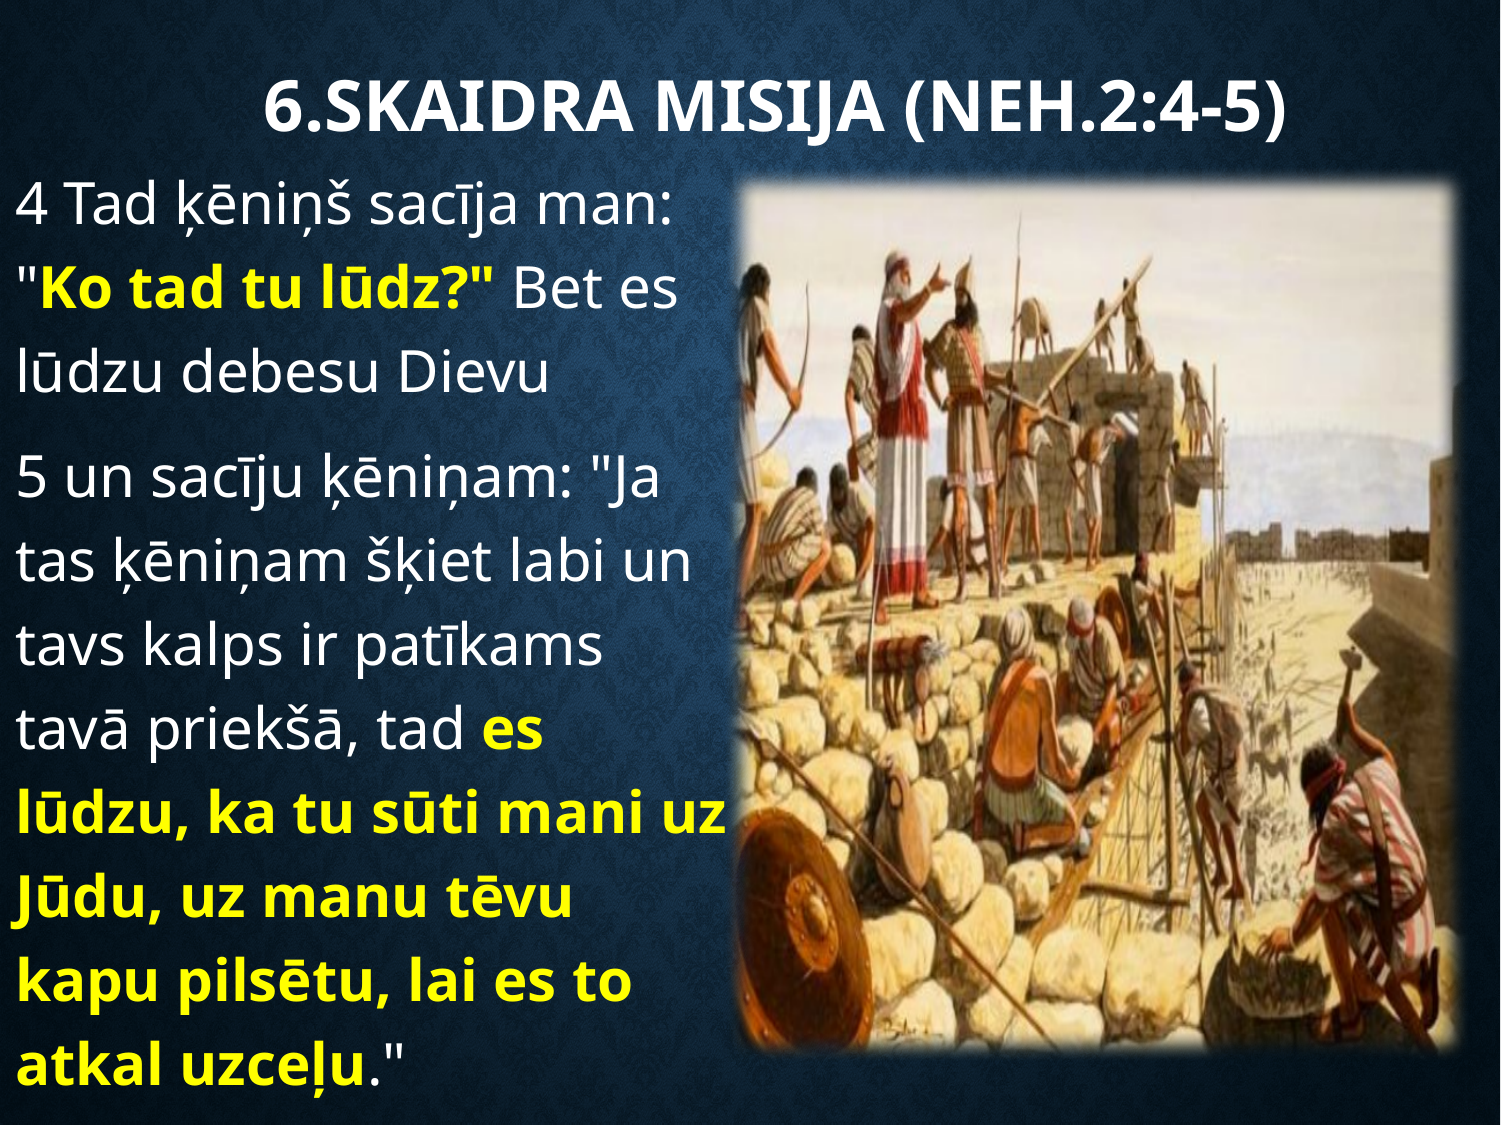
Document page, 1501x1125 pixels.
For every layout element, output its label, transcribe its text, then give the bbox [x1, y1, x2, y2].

list 4 Tad ķēniņš sacīja man: "Ko tad tu lūdz?" Bet es lūdzu debesu Dievu 5 un sacīju ķēniņam: "Ja tas ķēniņam šķiet labi un tavs kalps ir patīkams tavā priekšā, tad es lūdzu, ka tu sūti mani uz Jūdu, uz manu tēvu kapu pilsētu, lai es to atkal uzceļu." [0, 144, 748, 751]
picture [723, 165, 1471, 1062]
title 6.Skaidra Misija (Neh.2:4-5) [100, 0, 1451, 164]
